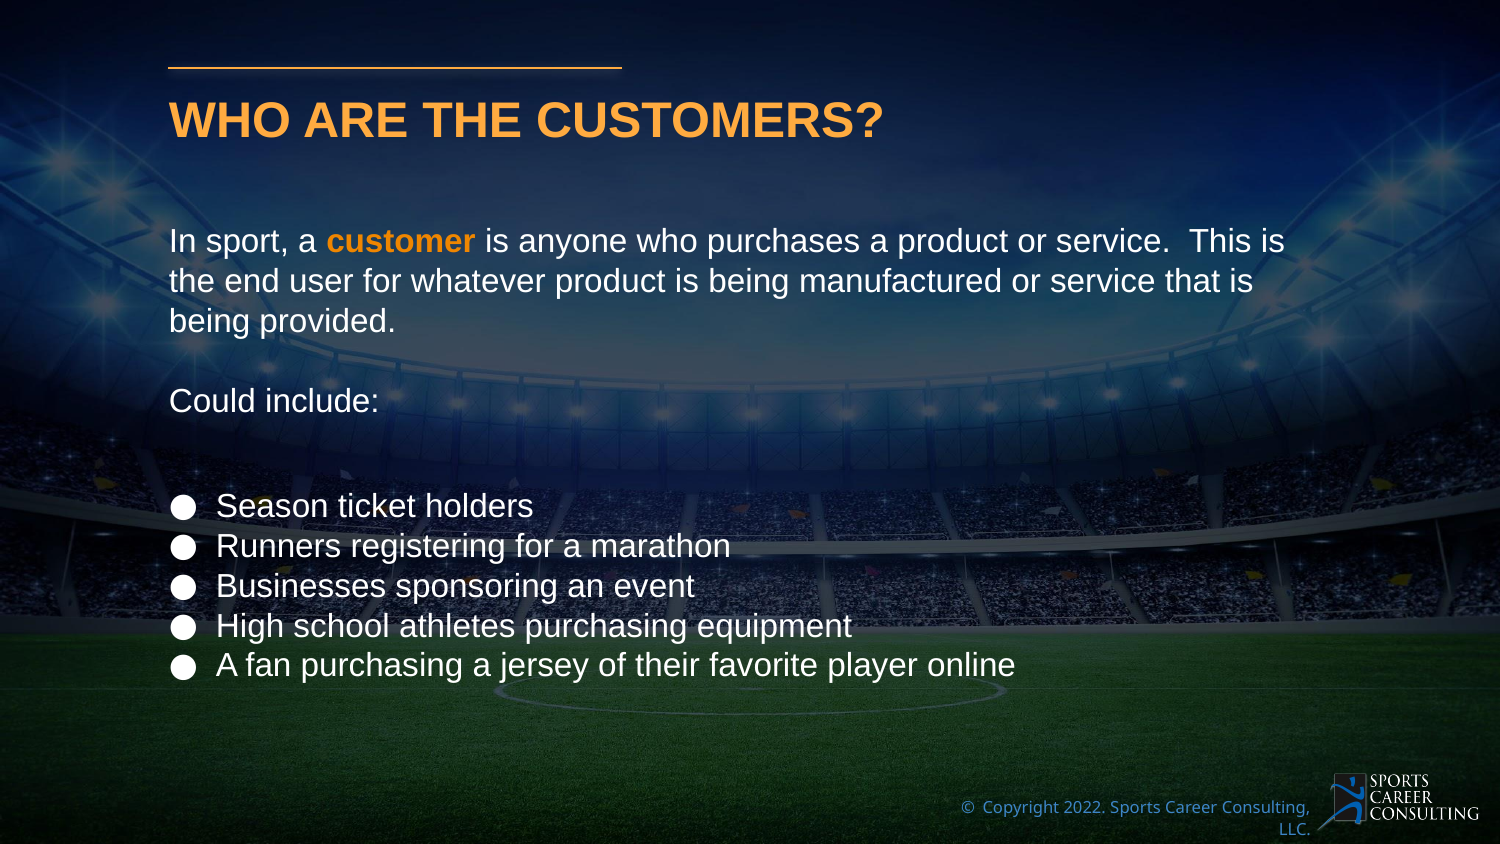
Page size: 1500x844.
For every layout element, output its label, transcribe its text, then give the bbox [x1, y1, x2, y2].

text_box © Copyright 2022. Sports Career Consulting, LLC. [914, 769, 1326, 844]
picture [0, 0, 1500, 844]
list In sport, a customer is anyone who purchases a product or service. This is the end user for whatever product is being manufactured or service that is being provided. Could include: Season ticket holders Runners registering for a marathon Businesses sponsoring an event High school athletes purchasing equipment A fan purchasing a jersey of their favorite player online [153, 204, 1331, 703]
title WHO ARE THE CUSTOMERS? [153, 72, 1252, 204]
